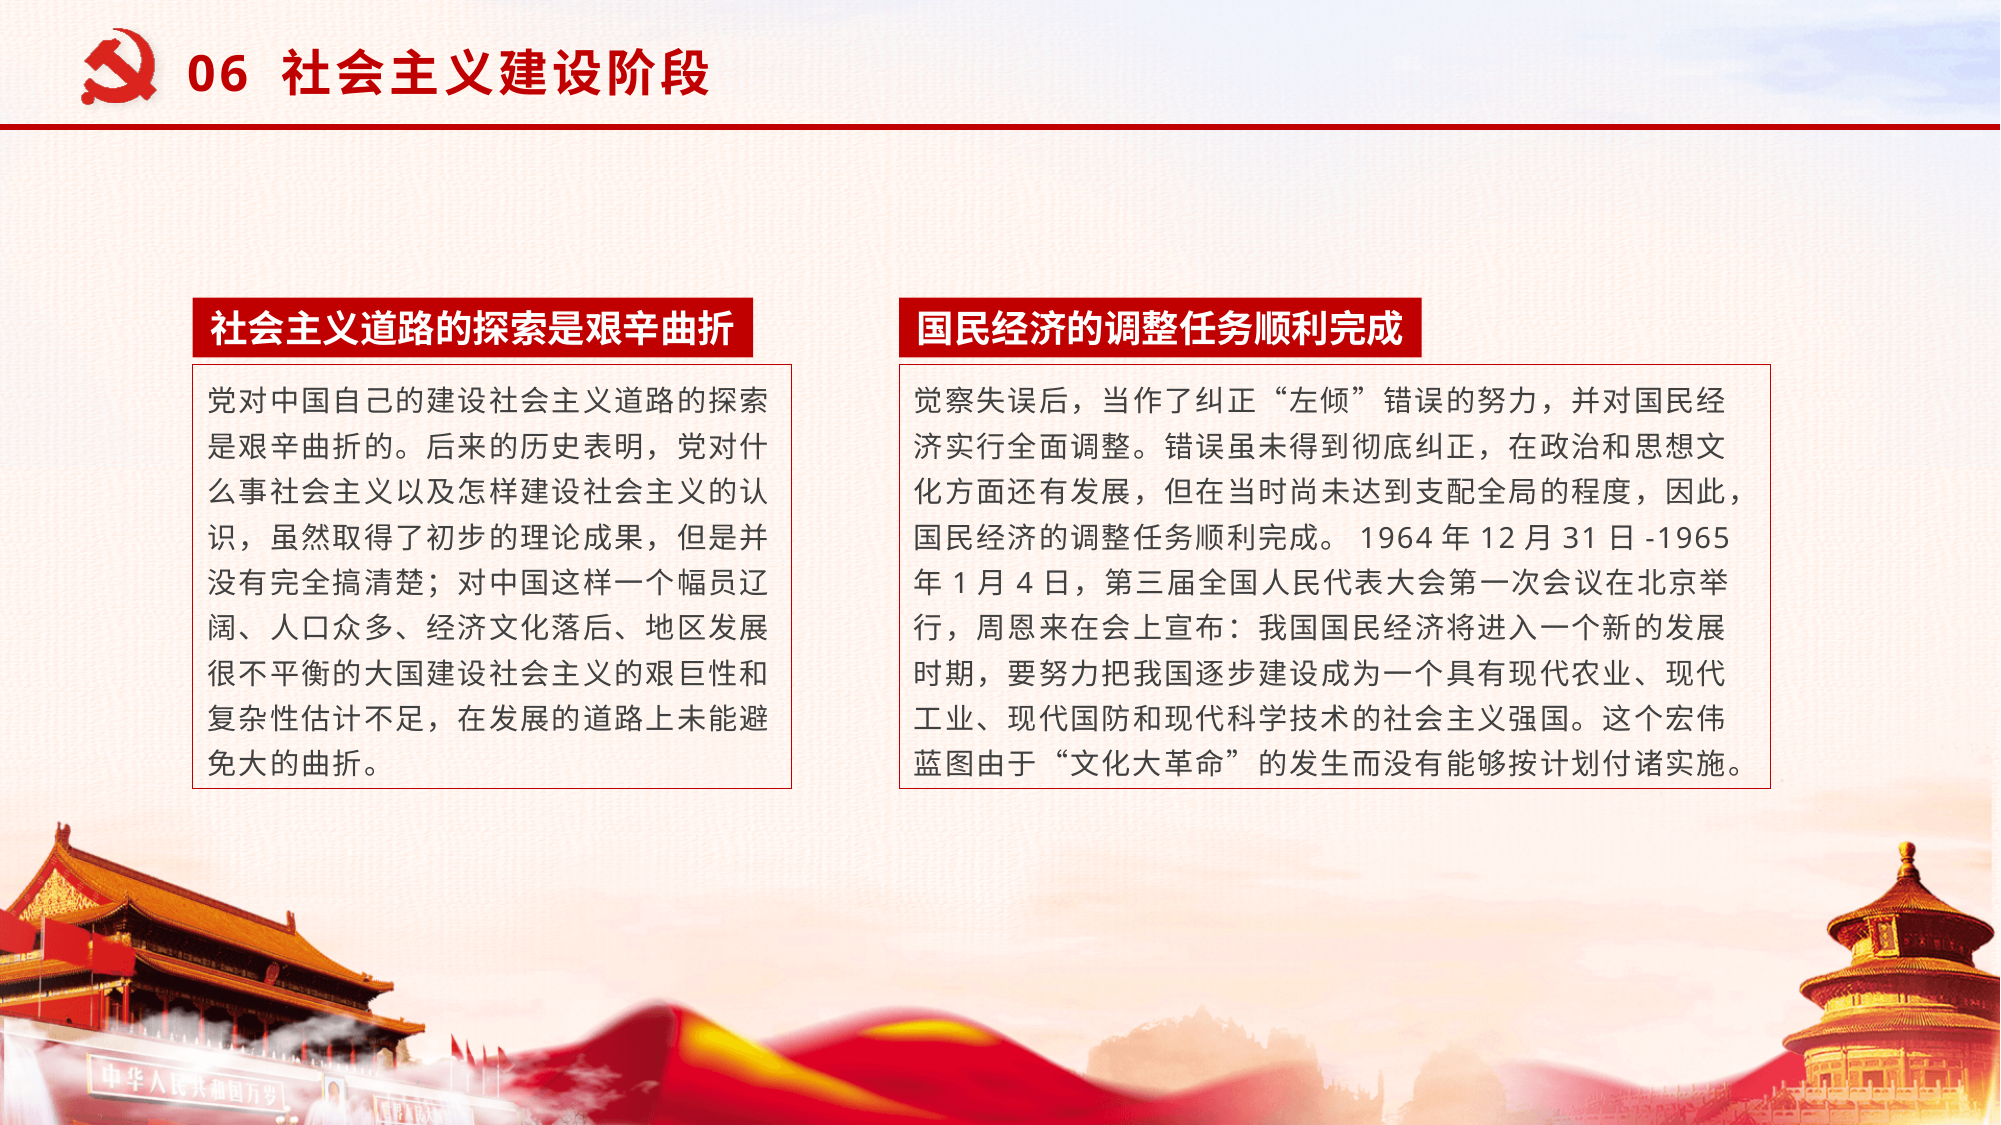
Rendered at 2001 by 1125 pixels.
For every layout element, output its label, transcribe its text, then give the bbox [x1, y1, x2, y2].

text_box 国民经济的调整任务顺利完成 [899, 297, 1422, 358]
picture [0, 130, 2000, 1125]
text_box 觉察失误后，当作了纠正“左倾”错误的努力，并对国民经济实行全面调整。错误虽未得到彻底纠正，在政治和思想文化方面还有发展，但在当时尚未达到支配全局的程度，因此，国民经济的调整任务顺利完成。1964年12月31日-1965年1月4日，第三届全国人民代表大会第一次会议在北京举行，周恩来在会上宣布：我国国民经济将进入一个新的发展时期，要努力把我国逐步建设成为一个具有现代农业、现代工业、现代国防和现代科学技术的社会主义强国。这个宏伟蓝图由于“文化大革命”的发生而没有能够按计划付诸实施。 [899, 364, 1771, 789]
text_box 党对中国自己的建设社会主义道路的探索是艰辛曲折的。后来的历史表明，党对什么事社会主义以及怎样建设社会主义的认识，虽然取得了初步的理论成果，但是并没有完全搞清楚；对中国这样一个幅员辽阔、人口众多、经济文化落后、地区发展很不平衡的大国建设社会主义的艰巨性和复杂性估计不足，在发展的道路上未能避免大的曲折。 [192, 364, 792, 789]
picture [0, 0, 2000, 124]
text_box 社会主义道路的探索是艰辛曲折 [192, 297, 754, 358]
text_box 06 社会主义建设阶段 [178, 34, 726, 109]
